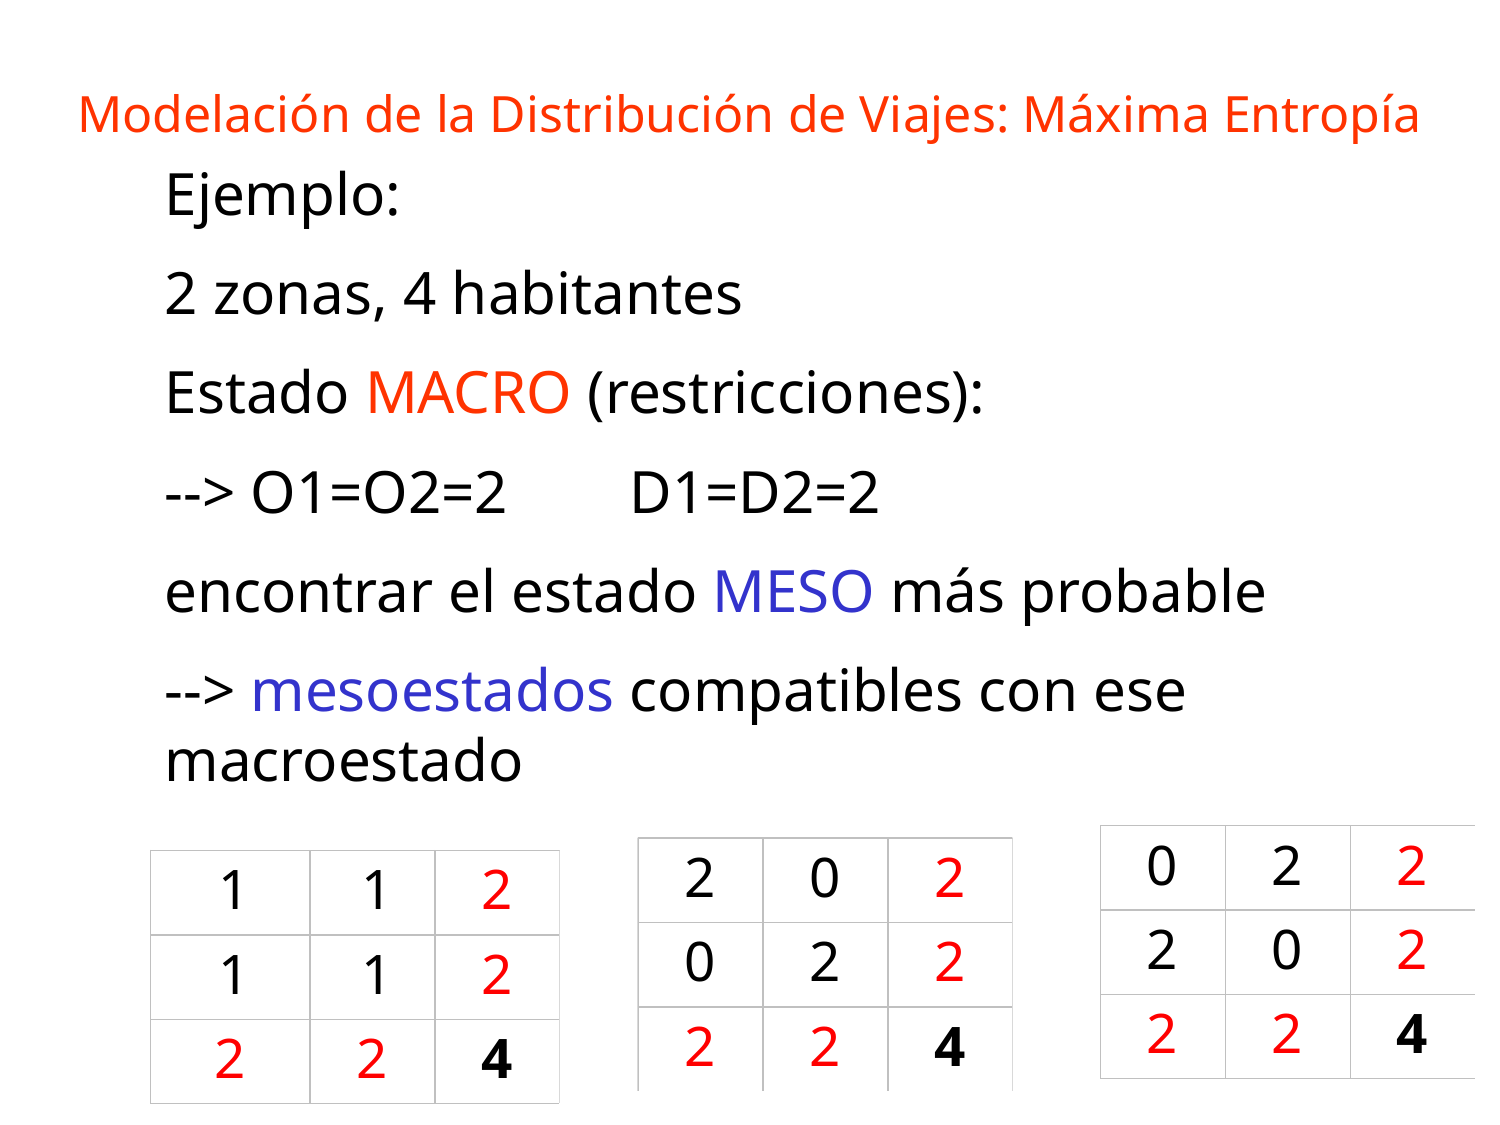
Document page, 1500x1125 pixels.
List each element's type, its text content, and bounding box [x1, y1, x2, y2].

text_box Ejemplo: 2 zonas, 4 habitantes Estado MACRO (restricciones): --> O1=O2=2 D1=D2=2 encontrar el estado MESO más probable --> mesoestados compatibles con ese macroestado [149, 149, 1413, 886]
text_box Modelación de la Distribución de Viajes: Máxima Entropía [0, 74, 1500, 150]
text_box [149, 849, 562, 1105]
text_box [637, 837, 1015, 1093]
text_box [1099, 824, 1477, 1080]
